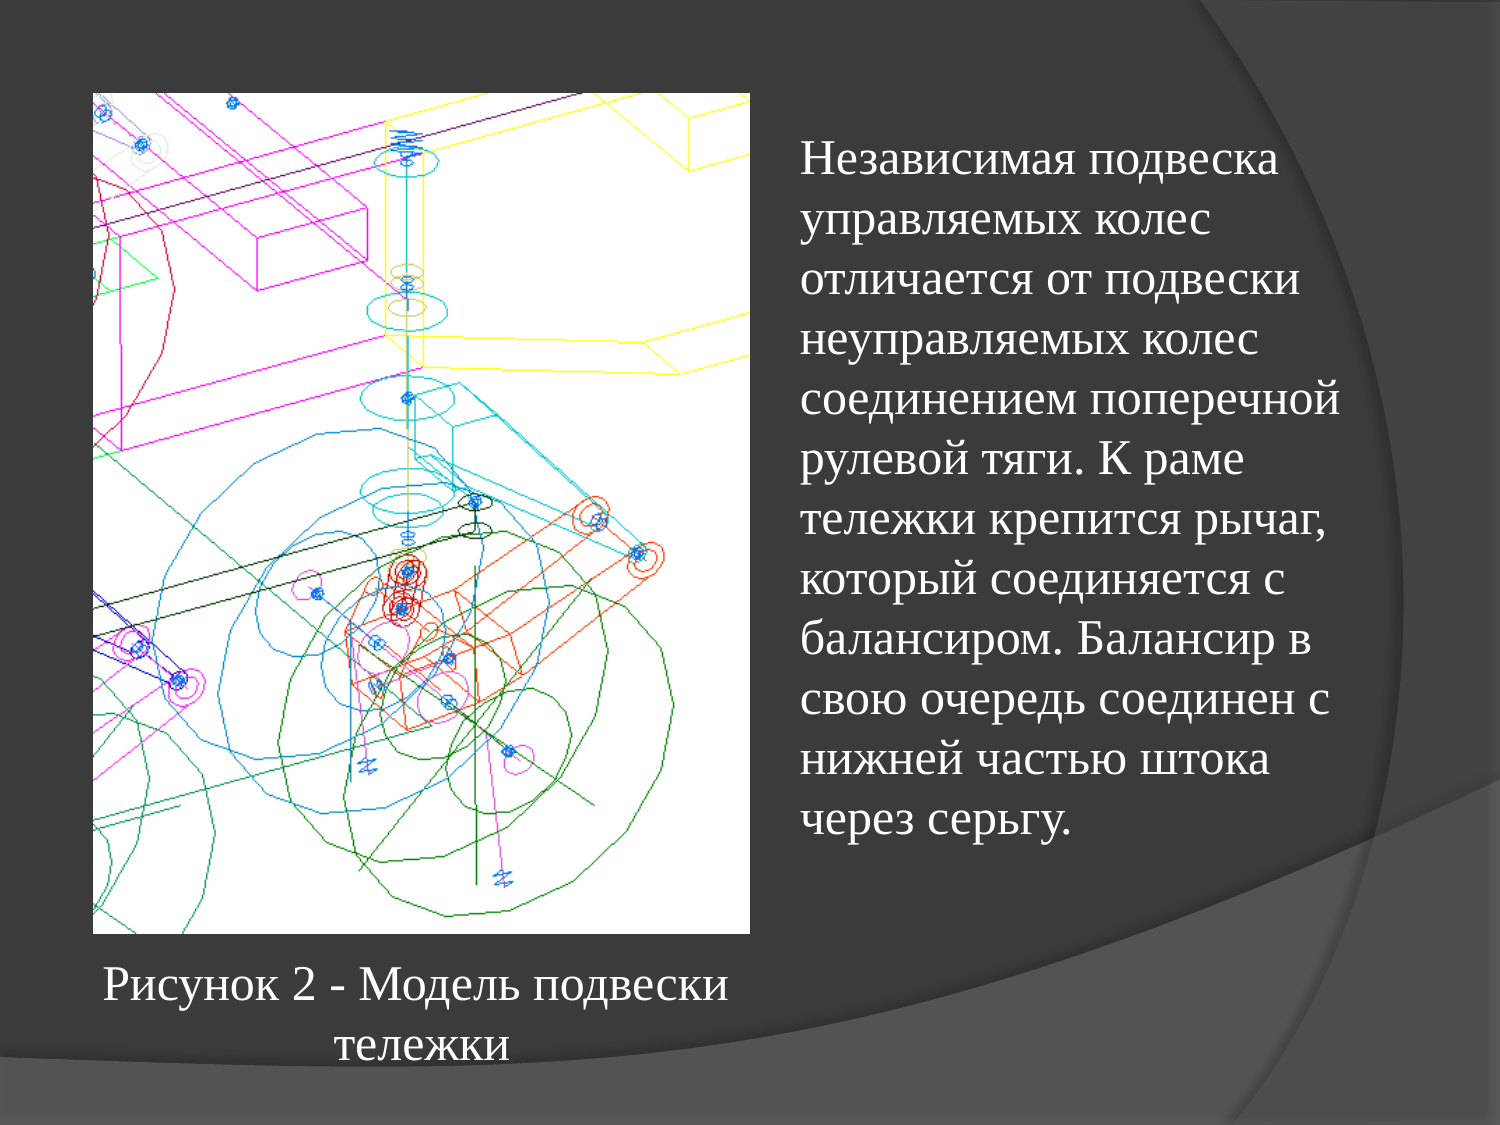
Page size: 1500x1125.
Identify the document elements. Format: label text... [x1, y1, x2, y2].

text_box Независимая подвеска управляемых колес отличается от подвески неуправляемых колес соединением поперечной рулевой тяги. К раме тележки крепится рычаг, который соединяется с балансиром. Балансир в свою очередь соединен с нижней частью штока через серьгу. [785, 117, 1371, 852]
picture [93, 93, 750, 934]
text_box Рисунок 2 - Модель подвески тележки [0, 943, 844, 1123]
